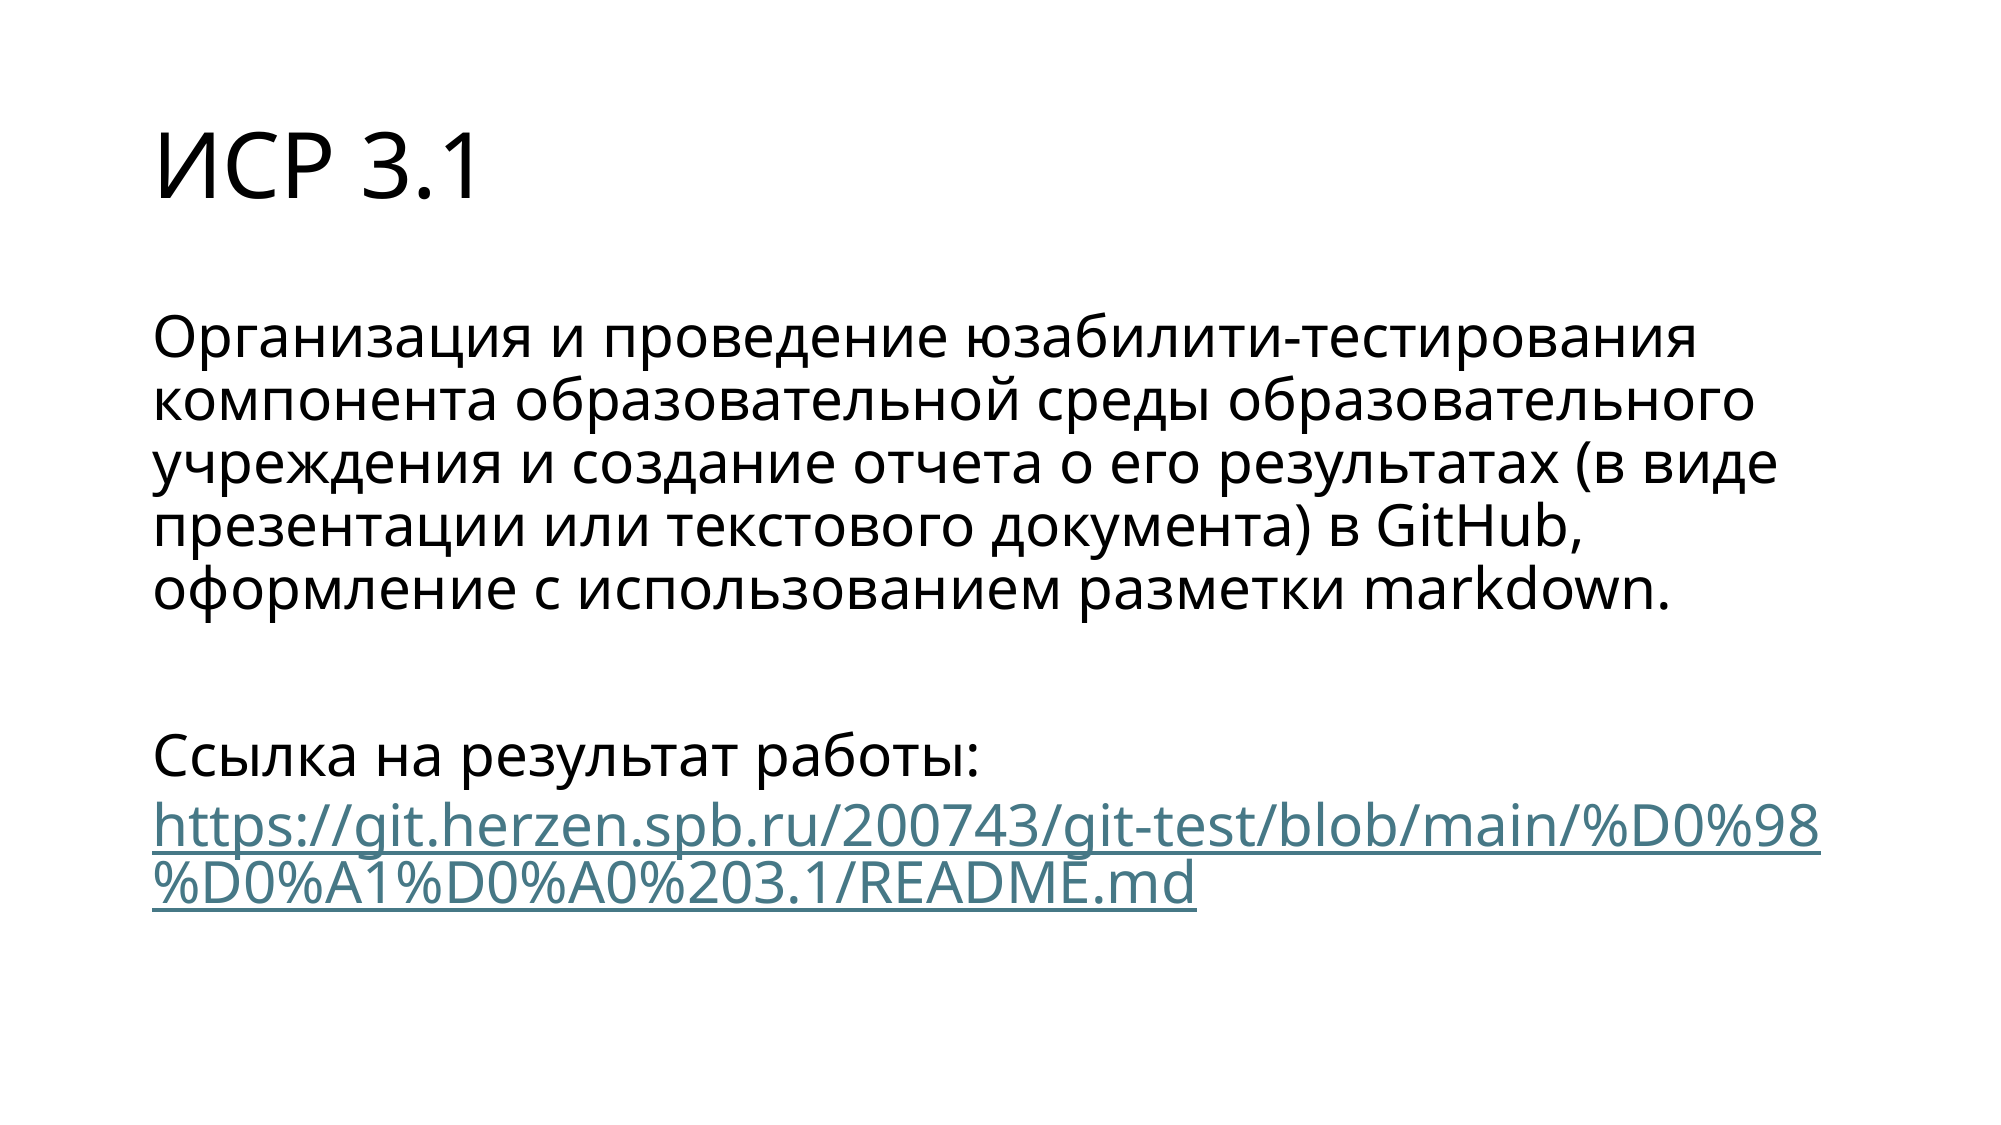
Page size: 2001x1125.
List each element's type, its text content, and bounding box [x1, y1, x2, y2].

list Организация и проведение юзабилити-тестирования компонента образовательной среды образовательного учреждения и создание отчета о его результатах (в виде презентации или текстового документа) в GitHub, оформление с использованием разметки markdown. Ссылка на результат работы: https://git.herzen.spb.ru/200743/git-test/blob/main/%D0%98%D0%A1%D0%A0%203.1/README.md [137, 299, 1863, 1014]
title ИСР 3.1 [137, 59, 1863, 278]
